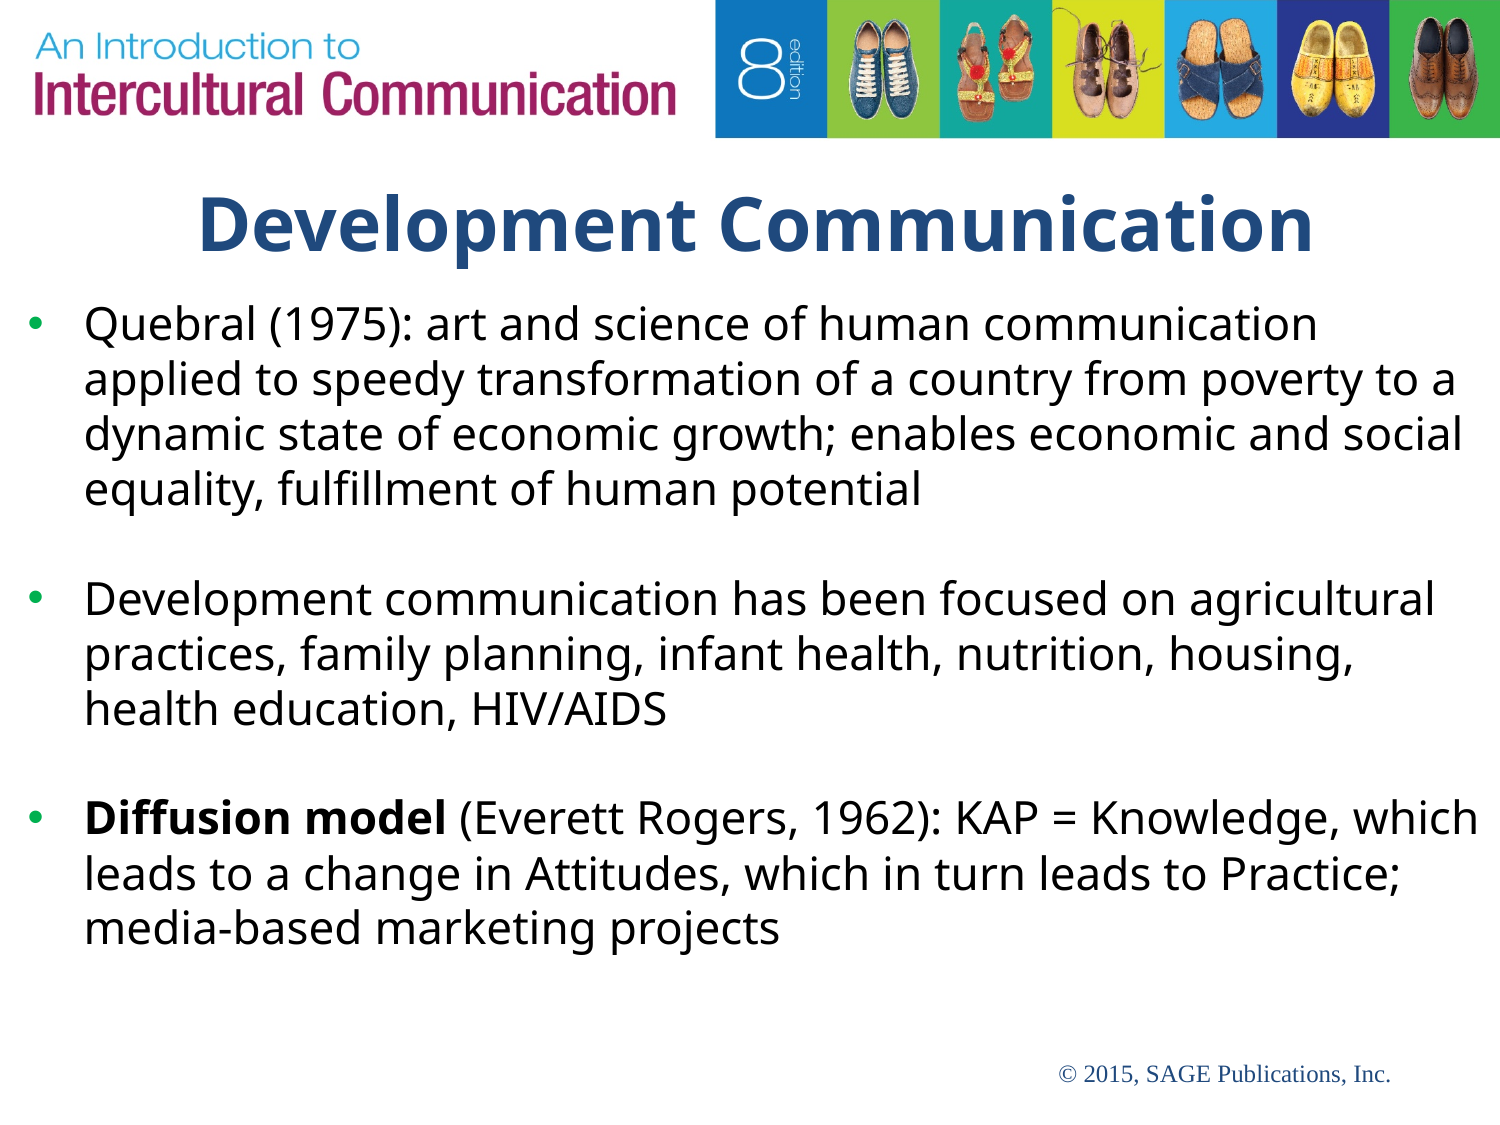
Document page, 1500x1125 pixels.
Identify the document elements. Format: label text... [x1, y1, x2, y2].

footer © 2015, SAGE Publications, Inc. [987, 1042, 1463, 1103]
title Development Communication [62, 179, 1450, 263]
picture [0, 0, 1500, 1125]
list Quebral (1975): art and science of human communication applied to speedy transformation of a country from poverty to a dynamic state of economic growth; enables economic and social equality, fulfillment of human potential Development communication has been focused on agricultural practices, family planning, infant health, nutrition, housing, health education, HIV/AIDS Diffusion model (Everett Rogers, 1962): KAP = Knowledge, which leads to a change in Attitudes, which in turn leads to Practice; media-based marketing projects [12, 287, 1500, 1088]
